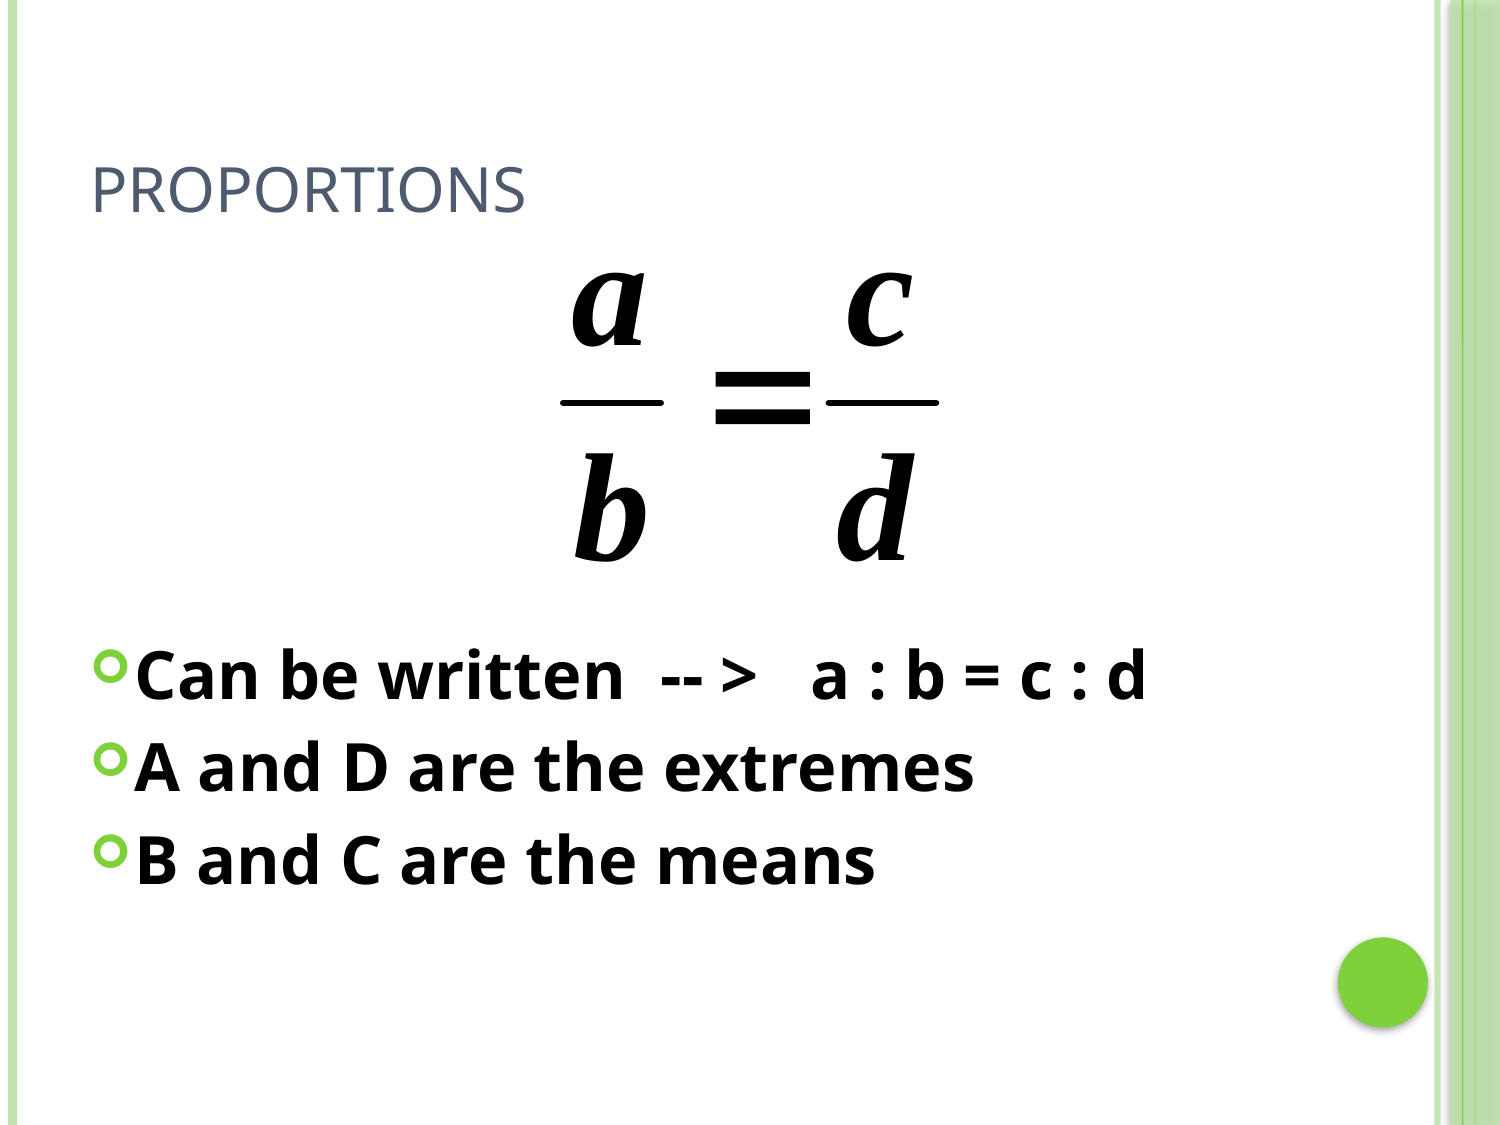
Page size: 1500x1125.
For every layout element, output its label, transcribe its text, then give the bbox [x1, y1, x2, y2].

title Proportions [75, 45, 1300, 233]
list Can be written -- > a : b = c : d A and D are the extremes B and C are the means [75, 262, 1300, 1062]
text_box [536, 186, 974, 598]
